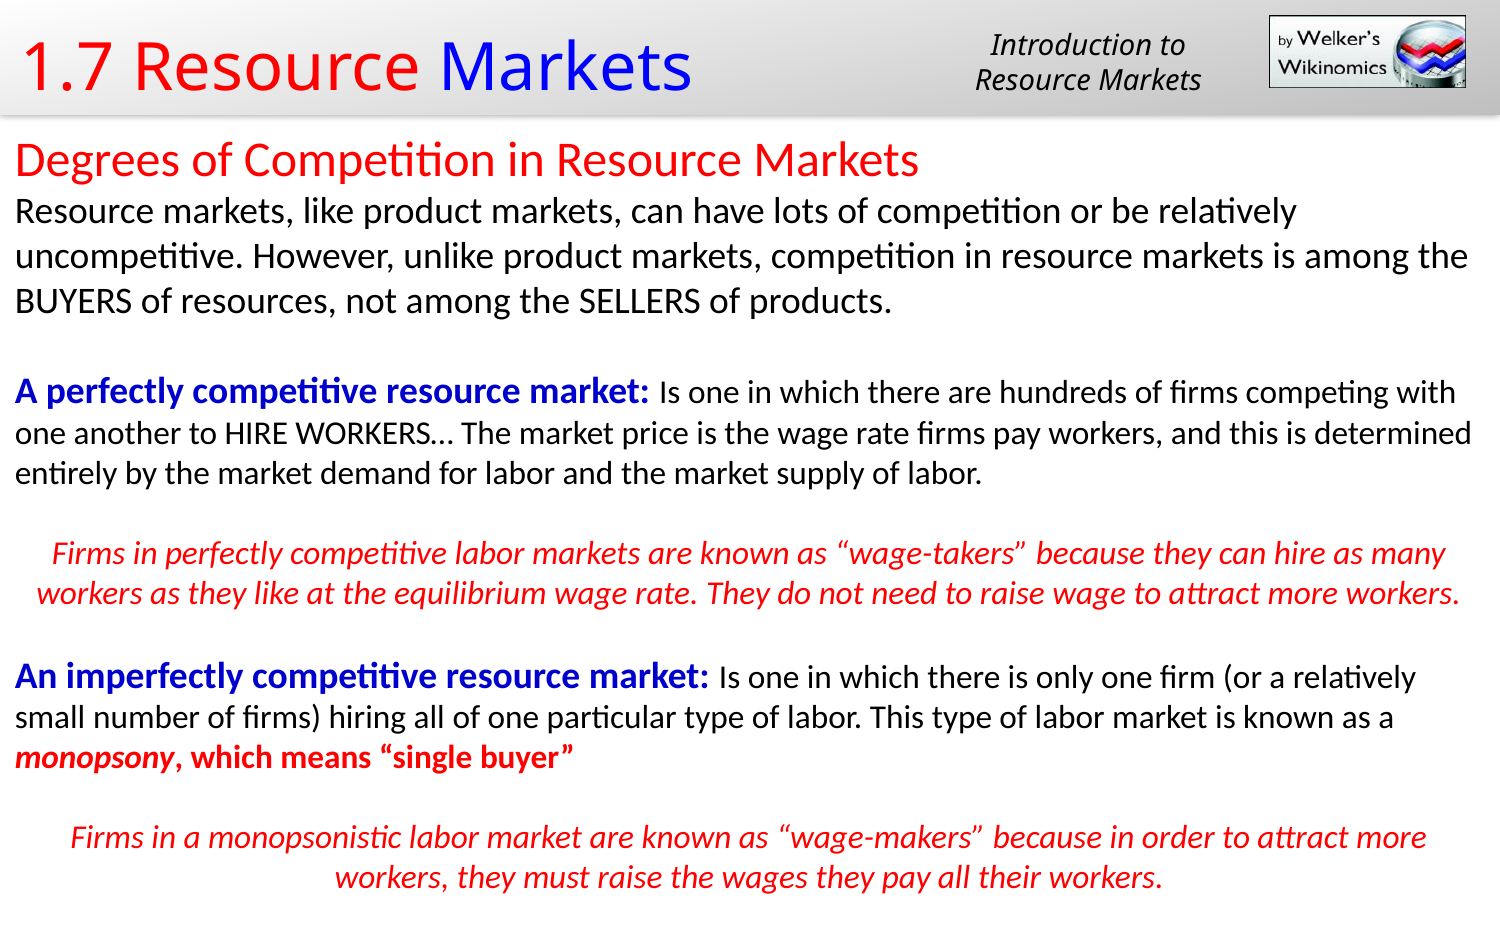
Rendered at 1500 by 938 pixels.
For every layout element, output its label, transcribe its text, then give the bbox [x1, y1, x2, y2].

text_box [0, 0, 1500, 115]
text_box Degrees of Competition in Resource Markets Resource markets, like product markets, can have lots of competition or be relatively uncompetitive. However, unlike product markets, competition in resource markets is among the BUYERS of resources, not among the SELLERS of products. A perfectly competitive resource market: Is one in which there are hundreds of firms competing with one another to HIRE WORKERS… The market price is the wage rate firms pay workers, and this is determined entirely by the market demand for labor and the market supply of labor. Firms in perfectly competitive labor markets are known as “wage-takers” because they can hire as many workers as they like at the equilibrium wage rate. They do not need to raise wage to attract more workers. An imperfectly competitive resource market: Is one in which there is only one firm (or a relatively small number of firms) hiring all of one particular type of labor. This type of labor market is known as a monopsony, which means “single buyer” Firms in a monopsonistic labor market are known as “wage-makers” because in order to attract more workers, they must raise the wages they pay all their workers. [0, 123, 1500, 938]
